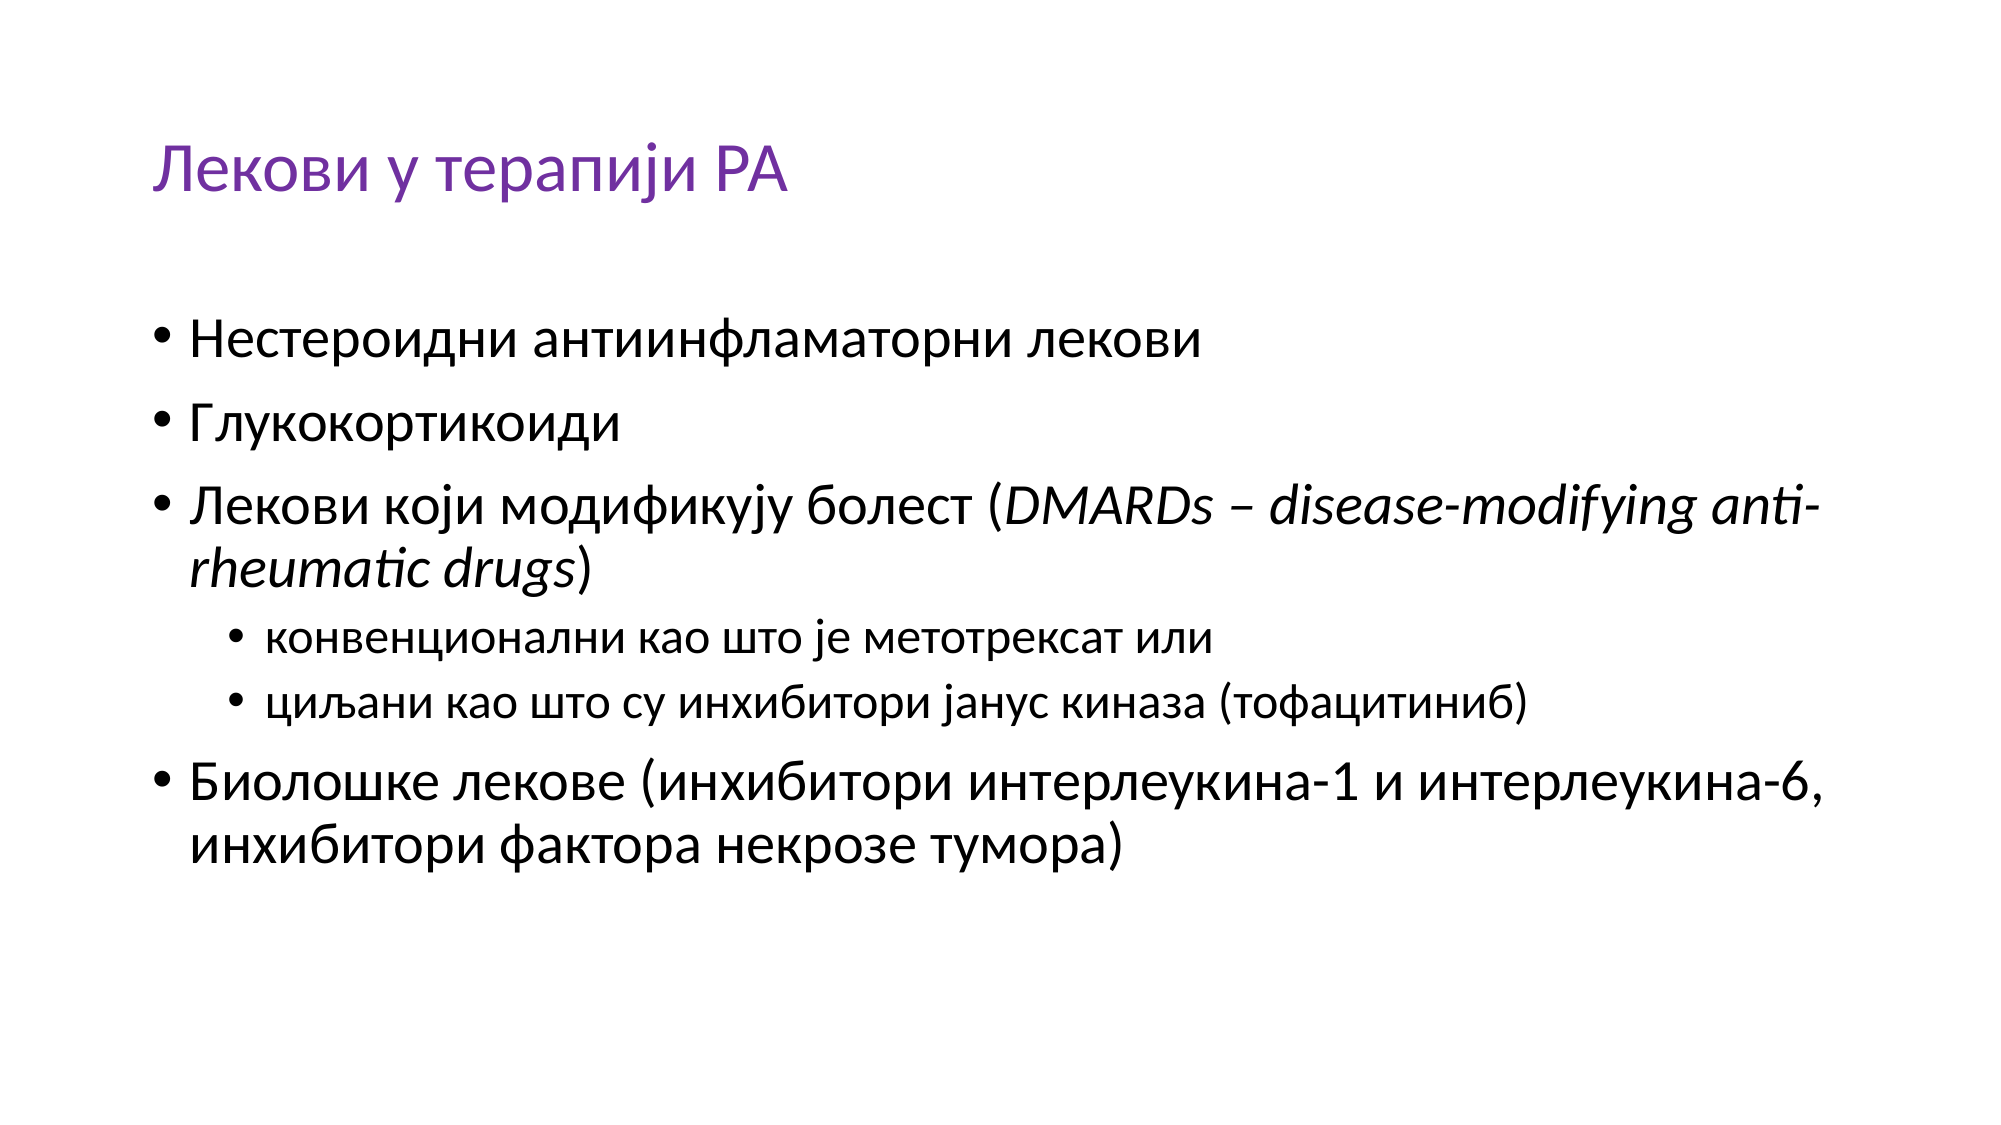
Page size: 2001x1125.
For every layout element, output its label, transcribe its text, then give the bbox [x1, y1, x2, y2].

title Лекови у терапији РА [137, 59, 1863, 278]
list Нестероидни антиинфламаторни лекови Глукокортикоиди Лекови који модификују болест (DMARDs – disease-modifying anti-rheumatic drugs) конвенционални као што је метотрексат или циљани као што су инхибитори јанус киназа (тофацитиниб) Биолошке лекове (инхибитори интерлеукина-1 и интерлеукина-6, инхибитори фактора некрозе тумора) [137, 299, 1863, 1014]
